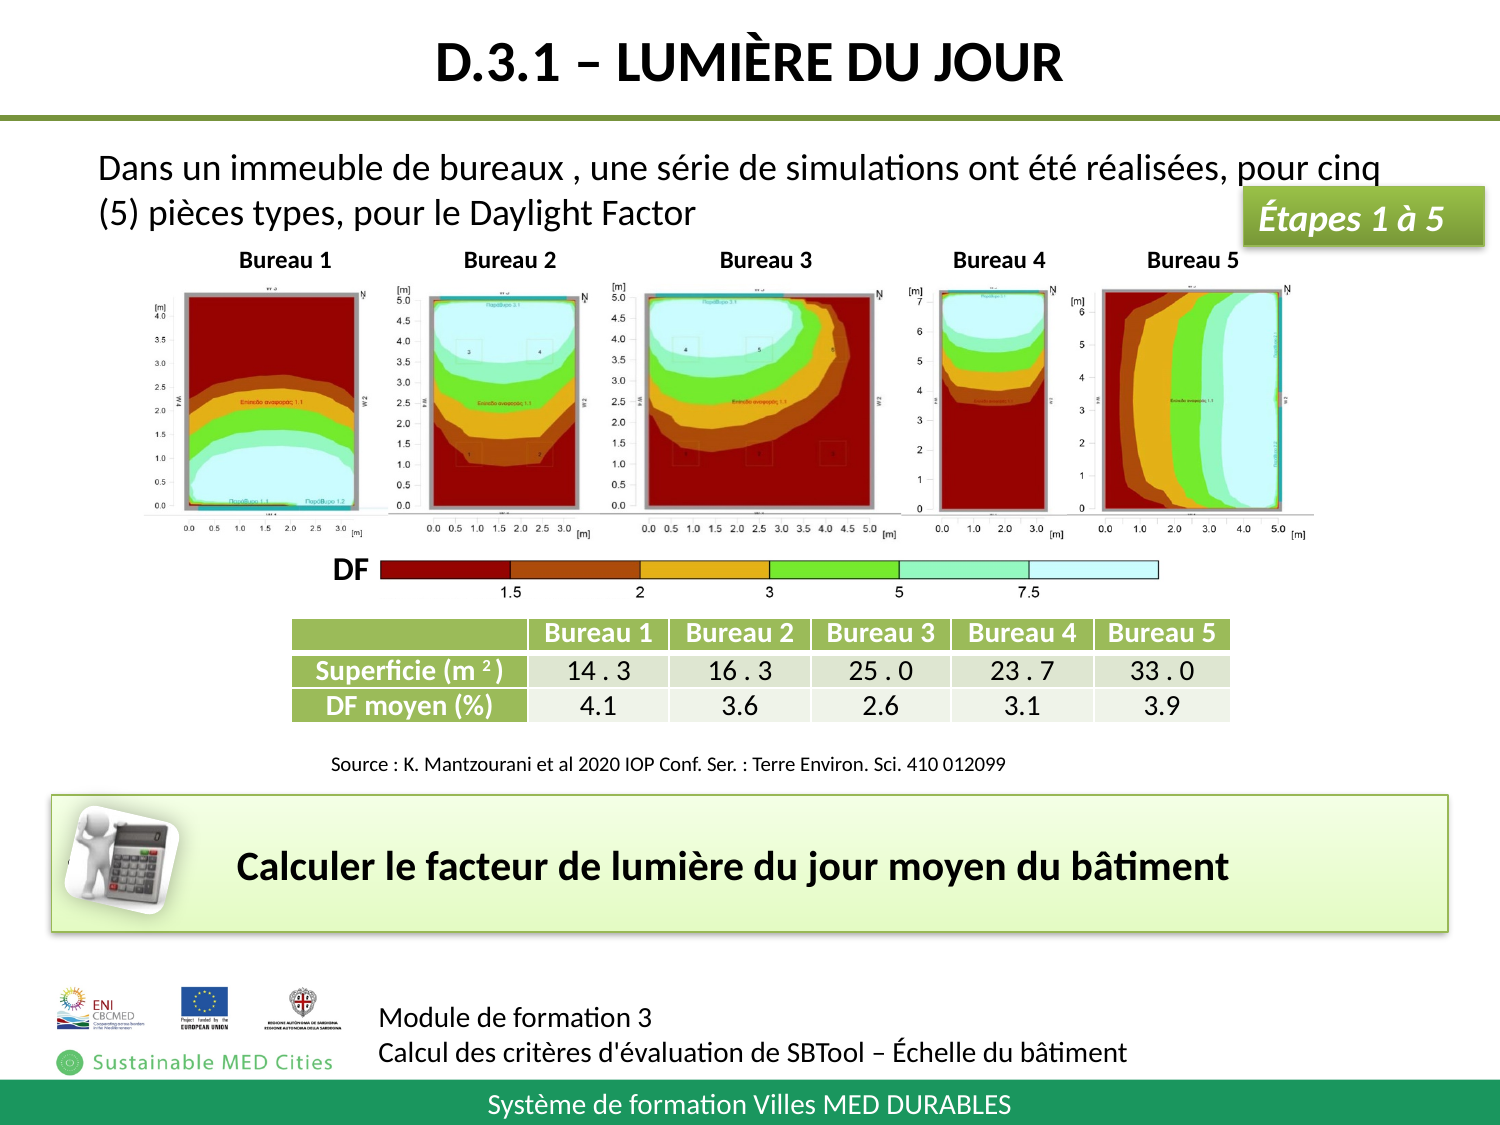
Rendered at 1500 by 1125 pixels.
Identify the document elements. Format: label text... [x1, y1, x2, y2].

text_box Source : K. Mantzourani et al 2020 IOP Conf. Ser. : Terre Environ. Sci. 410 012099 [316, 743, 1427, 783]
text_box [143, 274, 1314, 600]
table_header Bureau 3 [812, 619, 950, 650]
table_cell 25 . 0 [812, 656, 950, 687]
table_cell 16 . 3 [670, 656, 810, 687]
table_header [292, 619, 527, 650]
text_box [51, 794, 1449, 933]
table_header Bureau 3 [624, 246, 909, 272]
table_cell 3.6 [670, 689, 810, 722]
table_header Bureau 4 [911, 246, 1089, 272]
table_header Bureau 2 [399, 246, 622, 272]
table_header Bureau 5 [1090, 246, 1297, 272]
table_header Bureau 5 [1095, 619, 1230, 650]
table_cell 3.1 [952, 689, 1093, 722]
table_cell 2.6 [812, 689, 950, 722]
table_header Bureau 1 [174, 246, 397, 272]
text_box Dans un immeuble de bureaux , une série de simulations ont été réalisées, pour cinq (5) pièces types, pour le Daylight Factor [83, 135, 1427, 241]
table_header Bureau 2 [670, 619, 810, 650]
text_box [0, 972, 1500, 1125]
table_cell 14 . 3 [529, 656, 668, 687]
table_cell 33 . 0 [1095, 656, 1230, 687]
table_cell Superficie (m 2 ) [292, 656, 527, 687]
table_header Bureau 1 [529, 619, 668, 650]
text_box Étapes 1 à 5 [1243, 186, 1485, 247]
table_cell 23 . 7 [952, 656, 1093, 687]
table_cell DF moyen (%) [292, 689, 527, 722]
table_header Bureau 4 [952, 619, 1093, 650]
table_cell 3.9 [1095, 689, 1230, 722]
title D.3.1 – LUMIÈRE DU JOUR [0, 0, 1500, 117]
table_cell 4.1 [529, 689, 668, 722]
